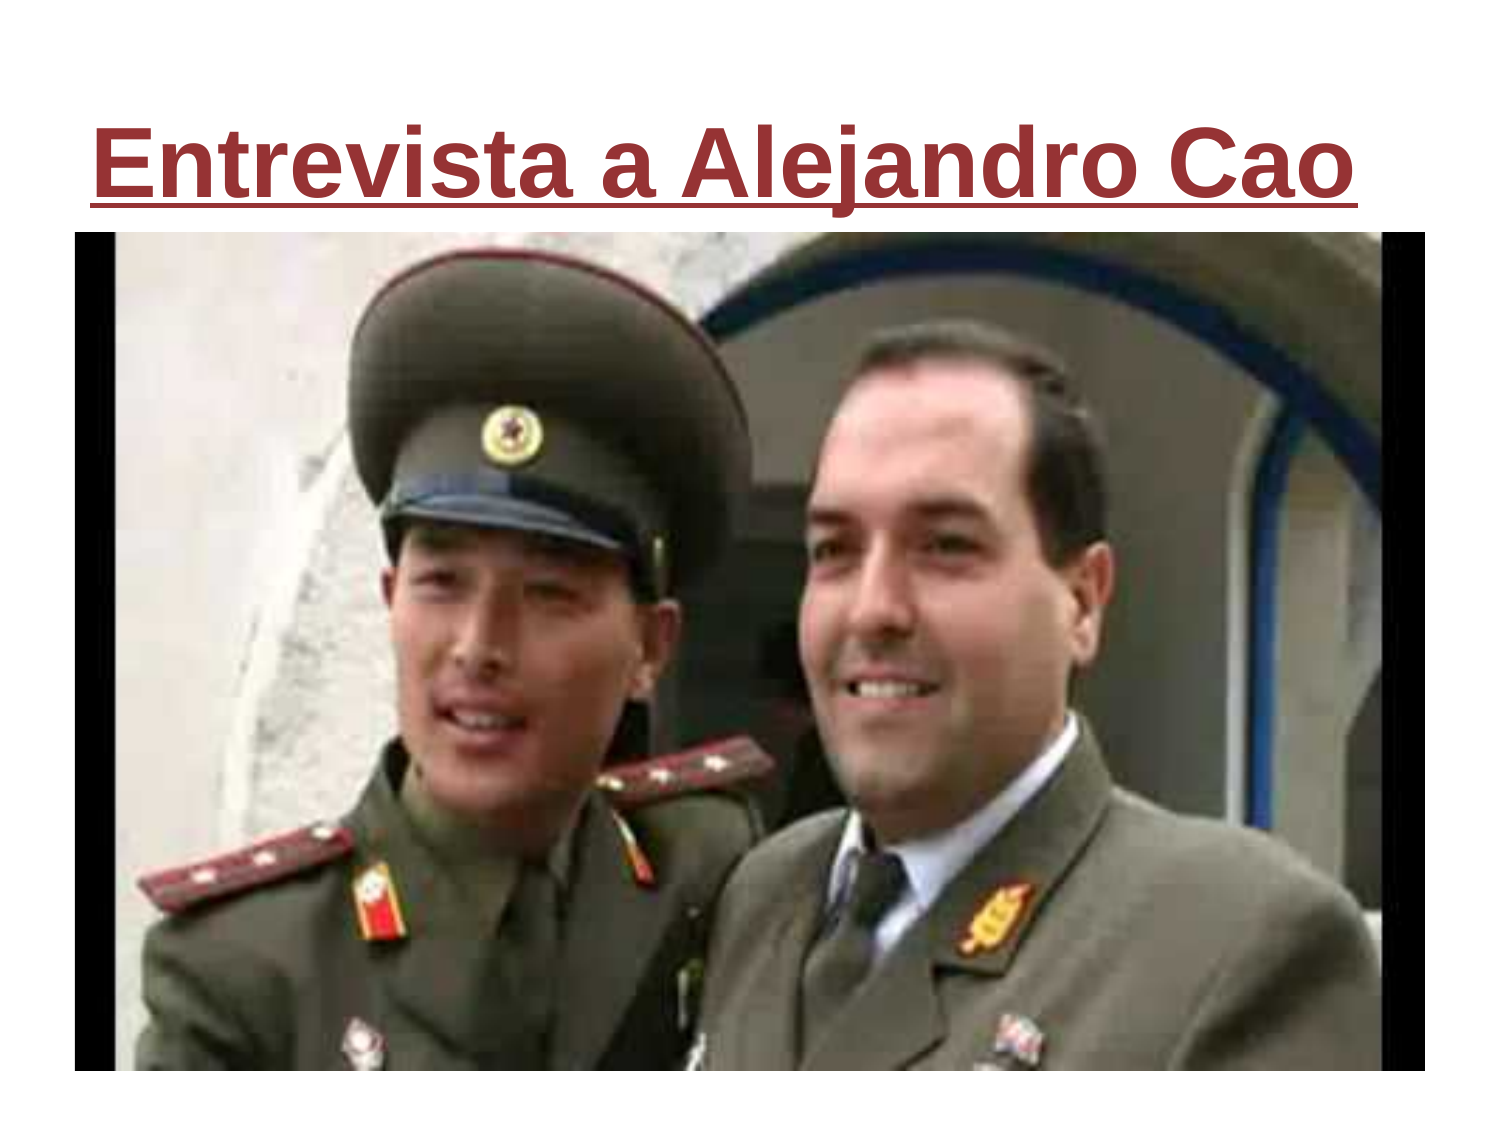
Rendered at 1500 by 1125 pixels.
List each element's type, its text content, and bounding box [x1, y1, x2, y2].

title Entrevista a Alejandro Cao [75, 45, 1425, 232]
text_box [74, 232, 1425, 1071]
